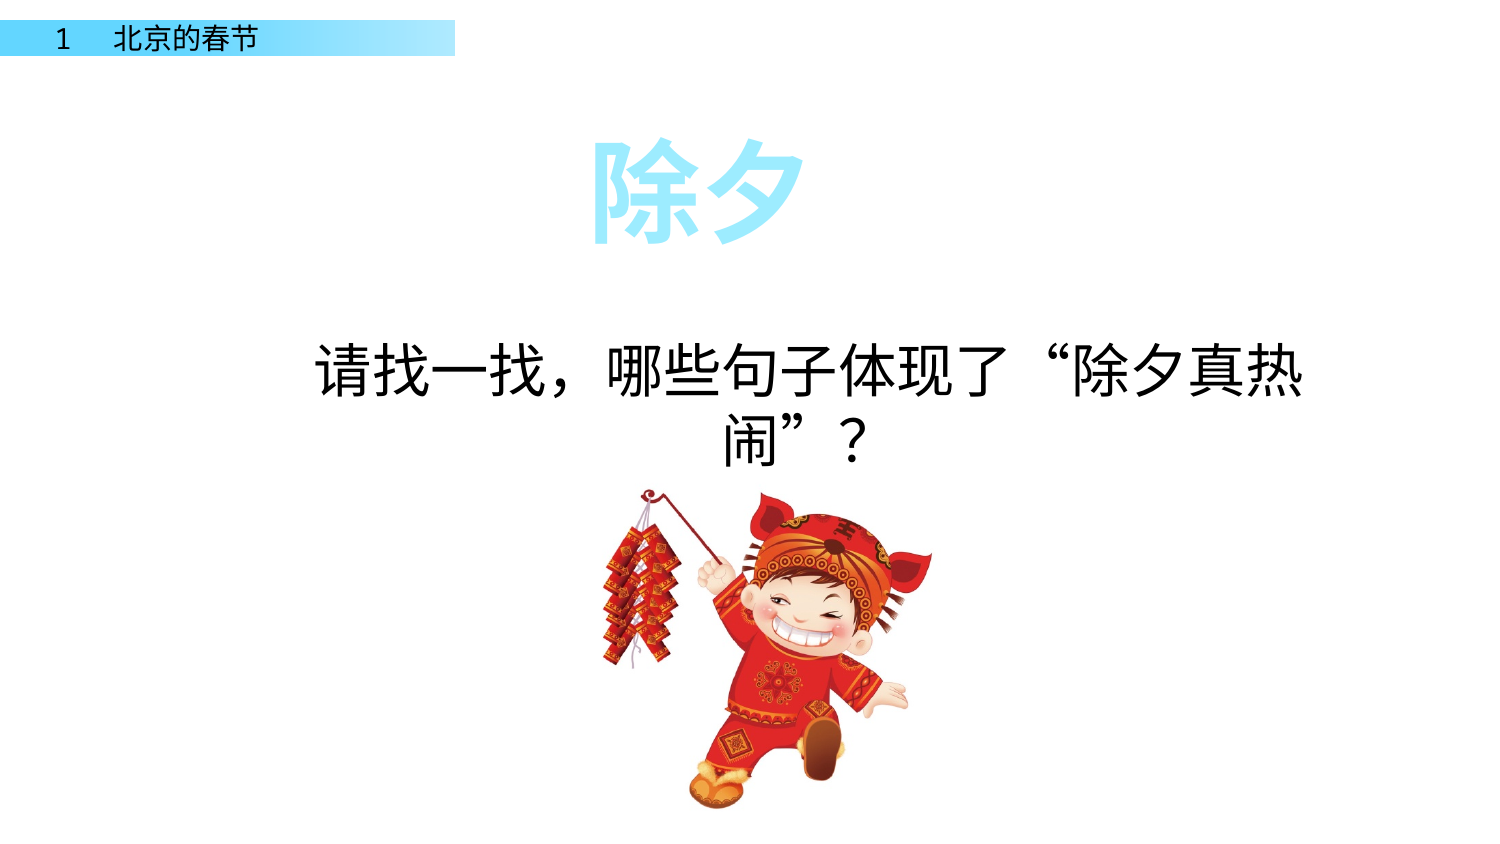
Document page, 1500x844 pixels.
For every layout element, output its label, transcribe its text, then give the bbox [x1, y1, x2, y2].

text_box [405, 136, 717, 270]
picture [569, 428, 942, 819]
text_box 请找一找，哪些句子体现了“除夕真热闹”？ [218, 327, 1400, 482]
text_box 除夕 [574, 114, 829, 265]
